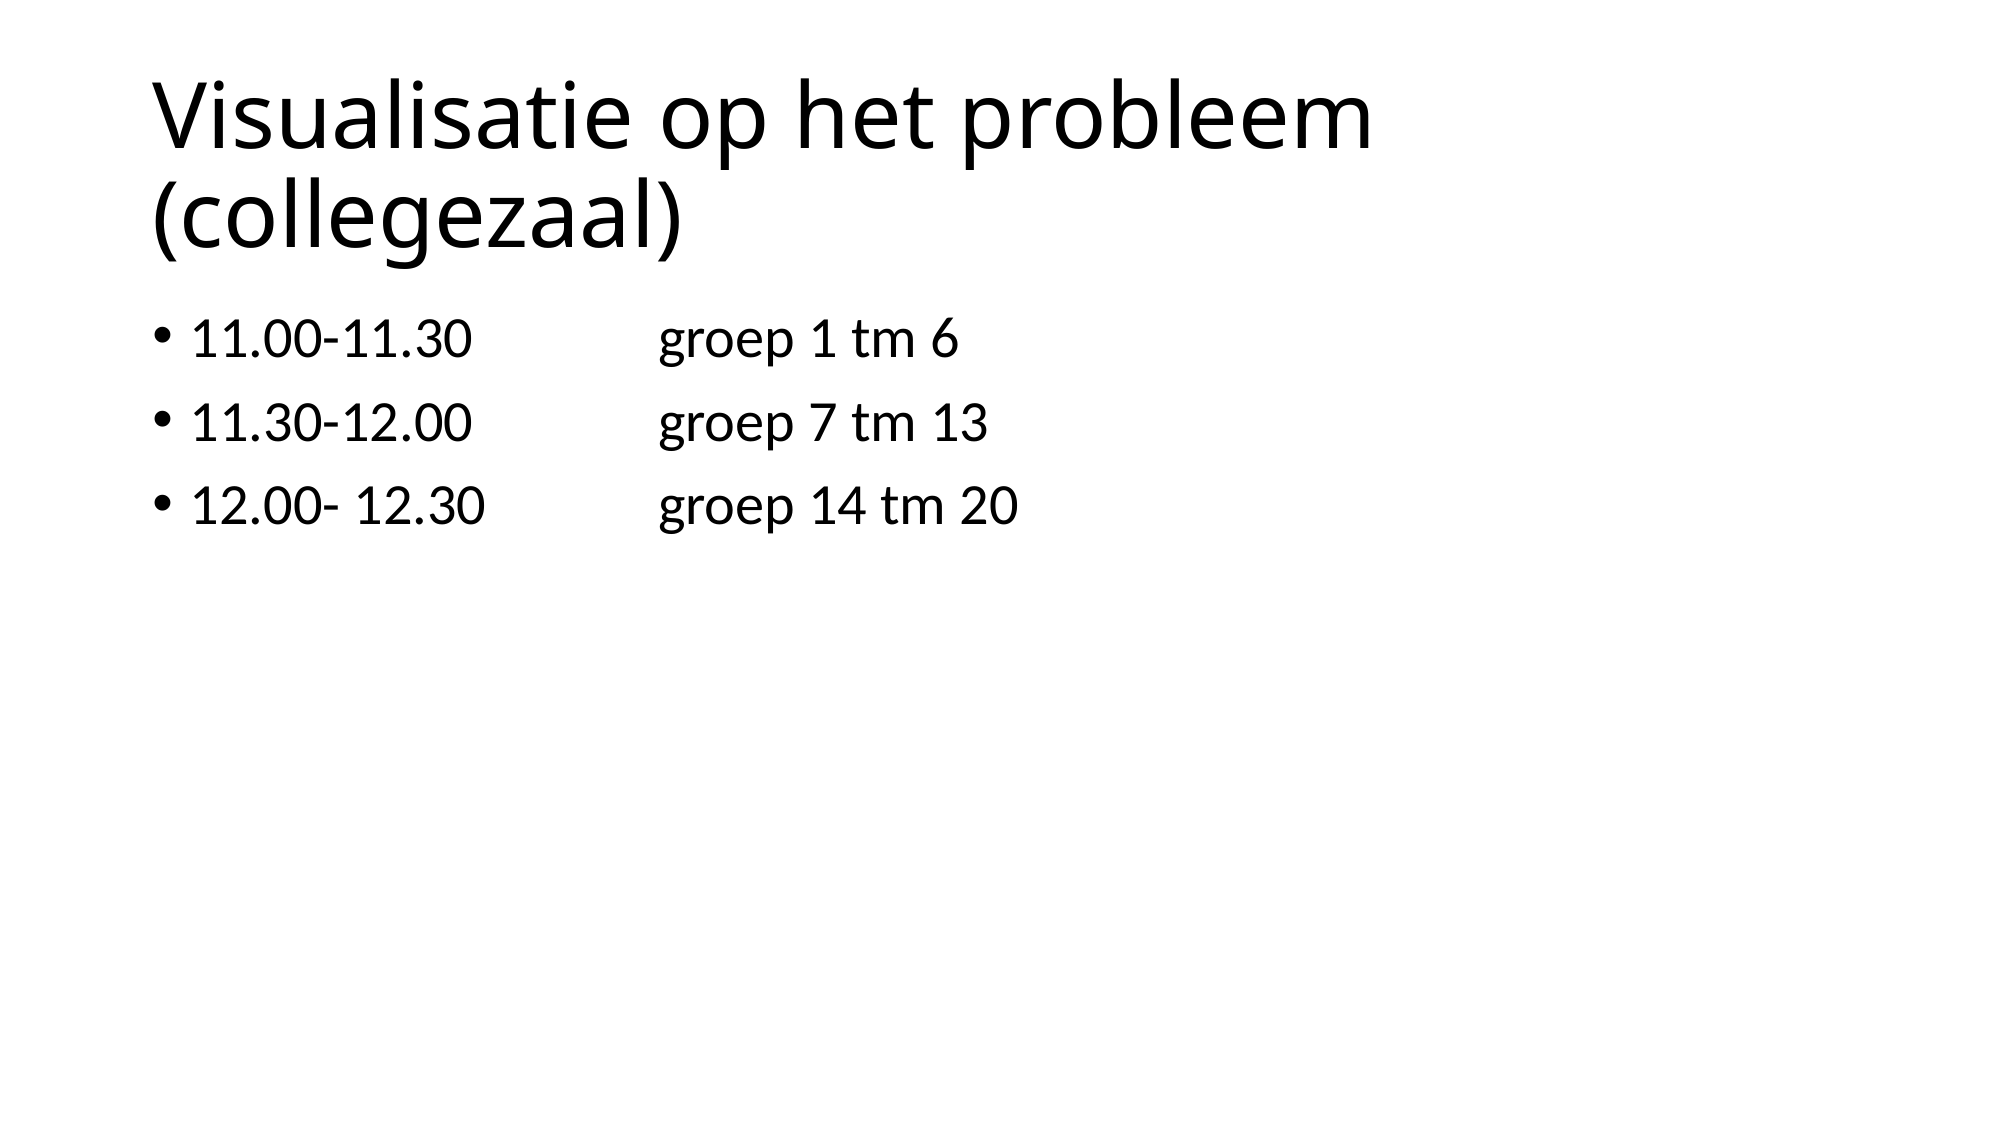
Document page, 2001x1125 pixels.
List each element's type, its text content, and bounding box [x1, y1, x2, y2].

list 11.00-11.30 groep 1 tm 6 11.30-12.00 groep 7 tm 13 12.00- 12.30 groep 14 tm 20 [137, 299, 1863, 1014]
title Visualisatie op het probleem (collegezaal) [137, 59, 1863, 278]
